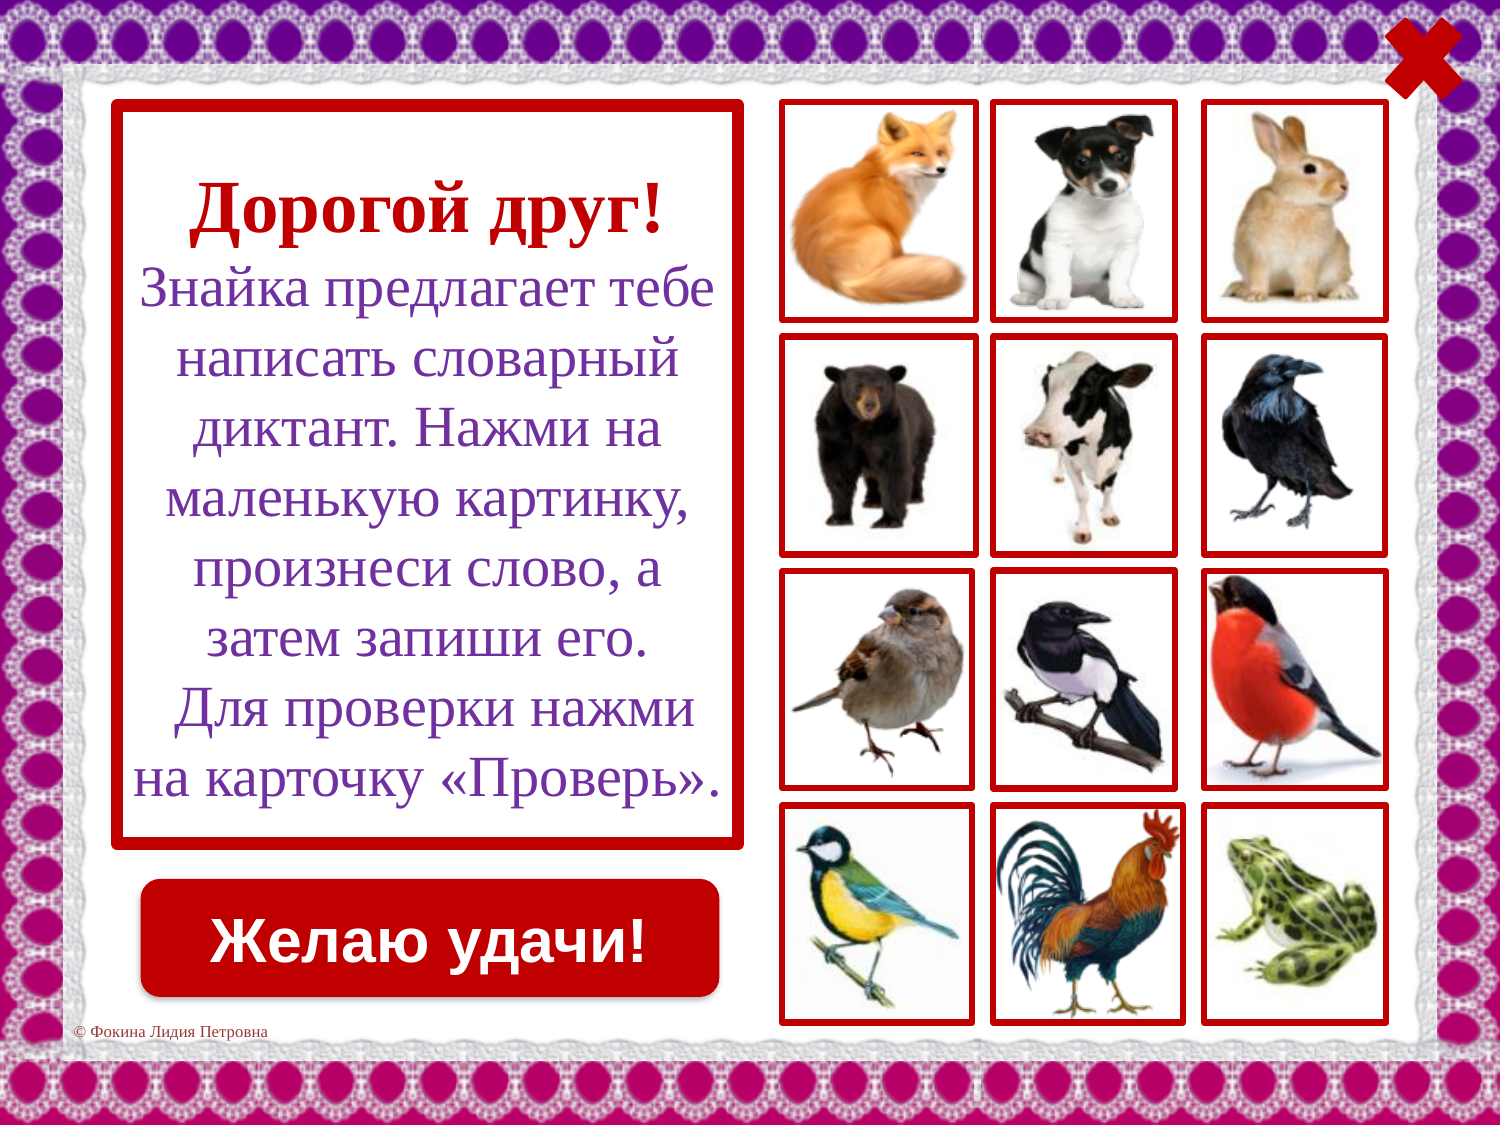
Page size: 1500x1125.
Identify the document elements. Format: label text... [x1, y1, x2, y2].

picture [995, 105, 1173, 318]
picture [1206, 808, 1384, 1020]
text_box Дорогой друг! Знайка предлагает тебе написать словарный диктант. Нажми на маленькую картинку, произнеси слово, а затем запиши его. Для проверки нажми на карточку «Проверь». [115, 103, 740, 846]
picture [995, 808, 1181, 1020]
picture [0, 0, 1500, 1125]
picture [1206, 573, 1384, 786]
picture [784, 574, 970, 785]
text_box Желаю удачи! [138, 876, 722, 1000]
picture [784, 105, 973, 318]
picture [995, 573, 1173, 786]
picture [995, 339, 1173, 552]
picture [784, 808, 970, 1020]
picture [1, 67, 89, 1058]
text_box [1384, 17, 1463, 100]
picture [1206, 105, 1384, 318]
picture [1206, 339, 1382, 552]
picture [784, 339, 973, 552]
